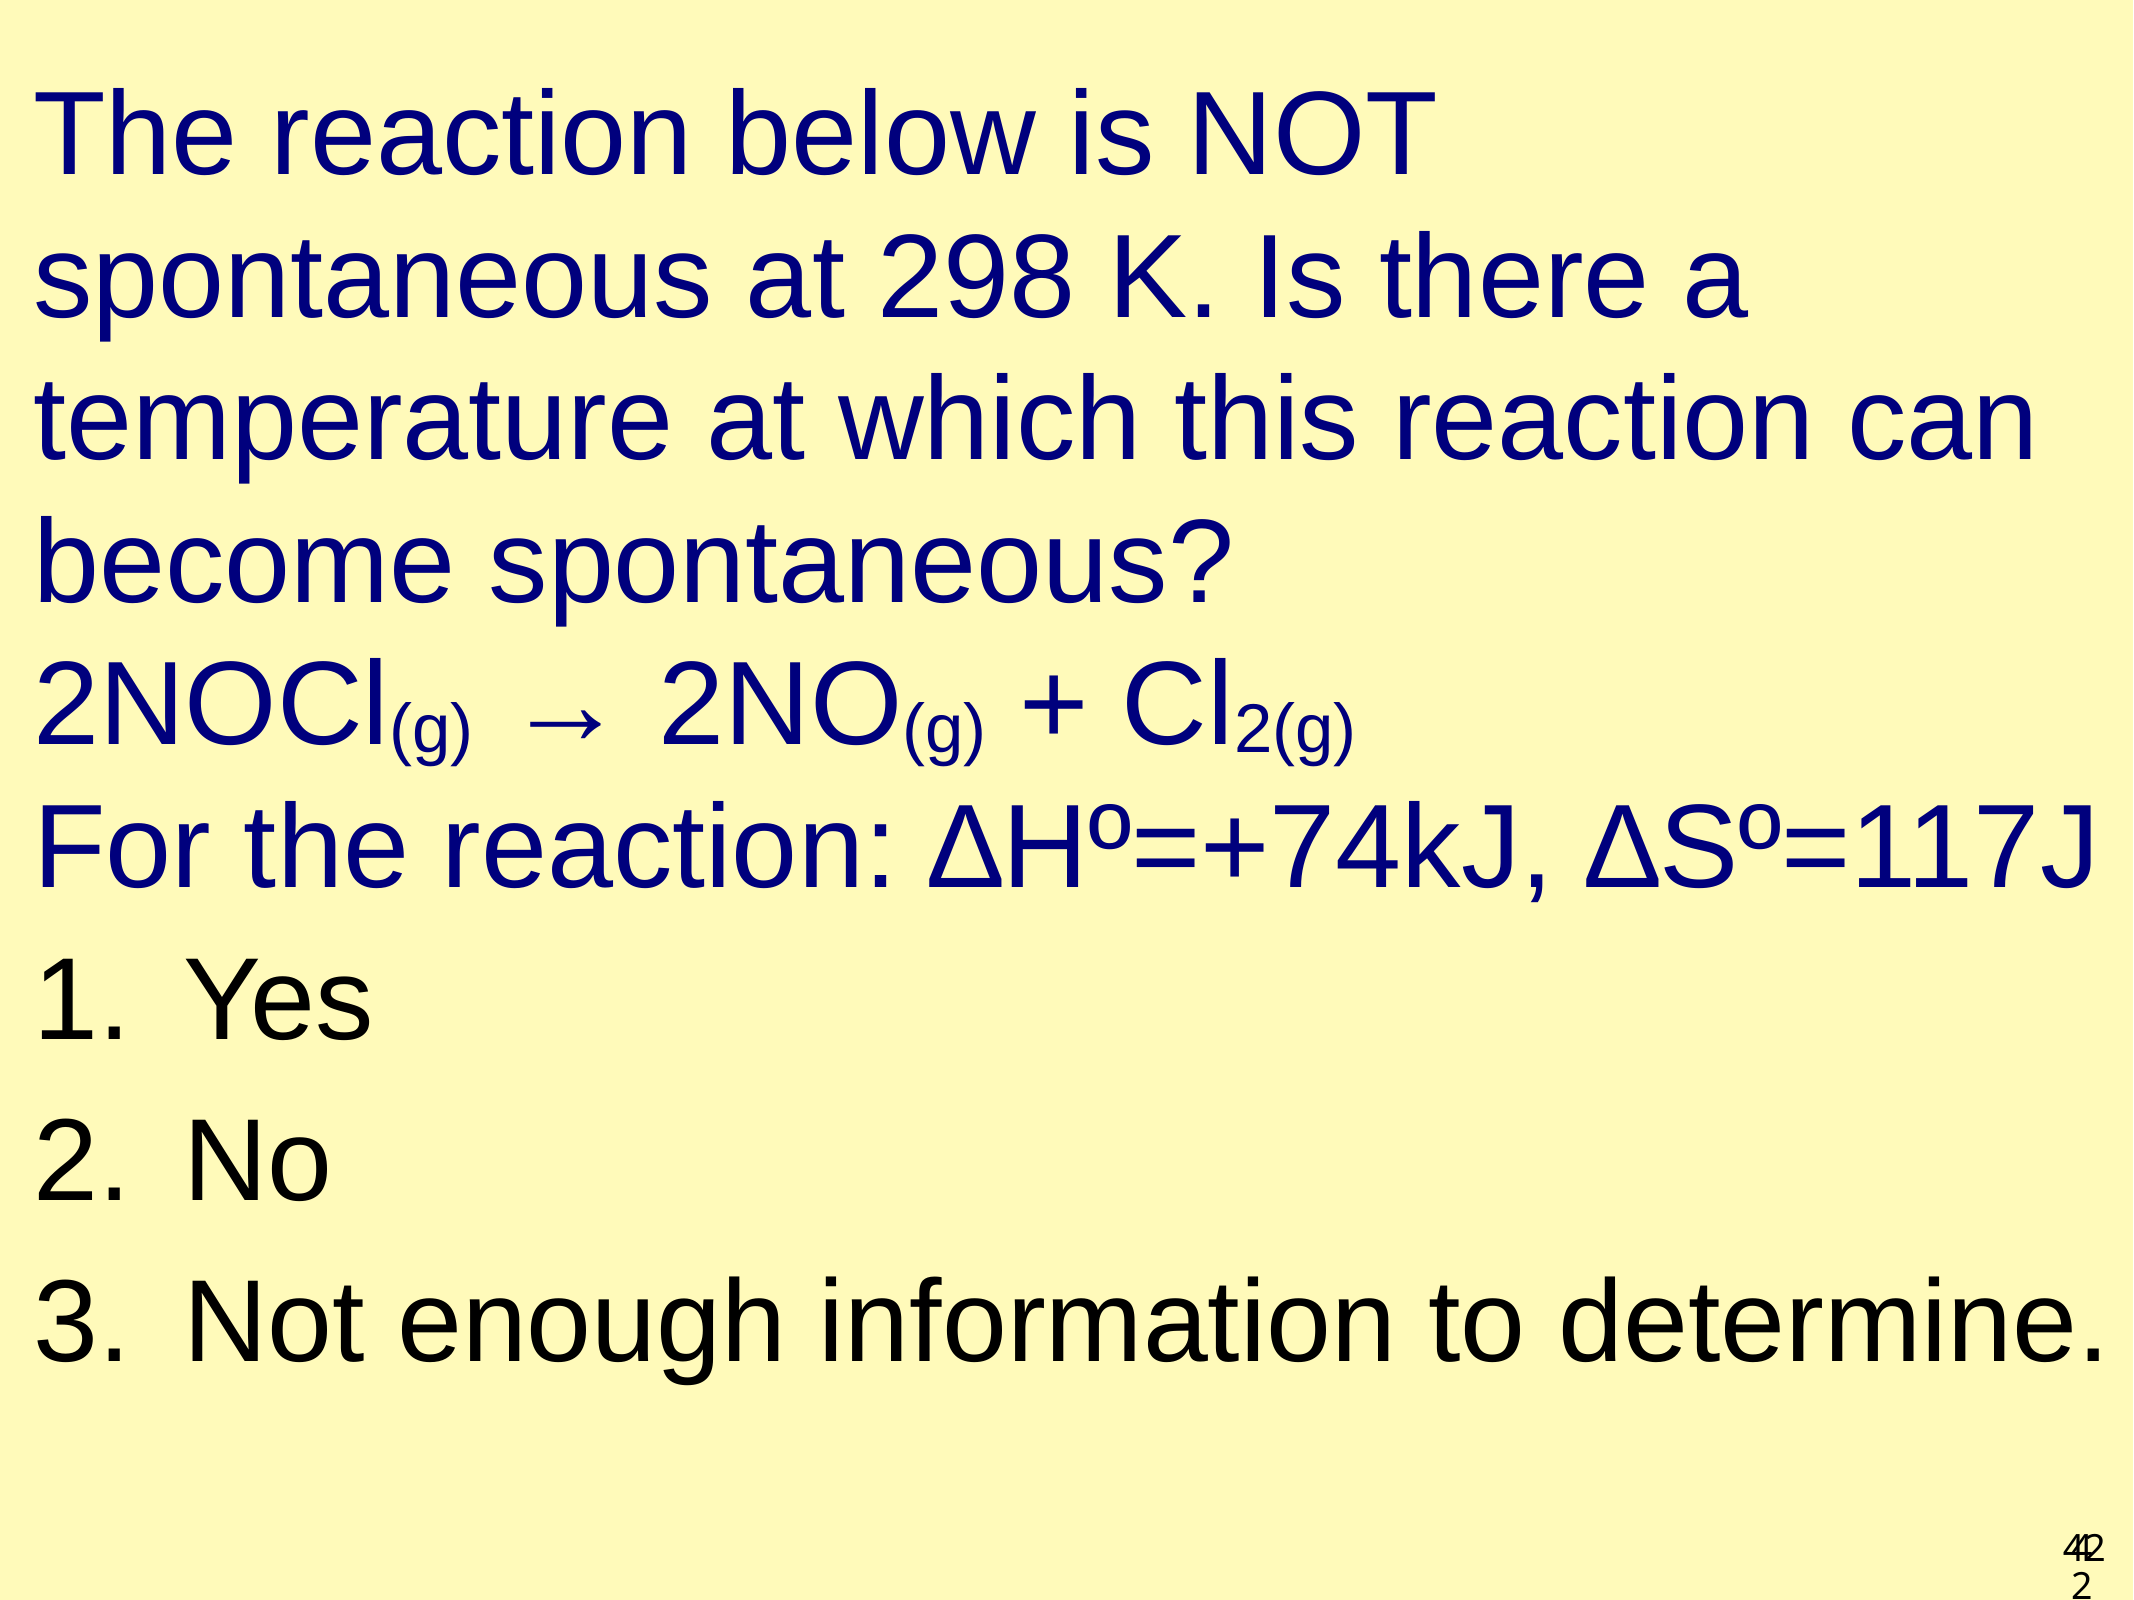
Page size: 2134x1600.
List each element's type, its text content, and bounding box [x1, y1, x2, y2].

title The reaction below is NOT spontaneous at 298 K. Is there a temperature at which this reaction can become spontaneous? 2NOCl(g) → 2NO(g) + Cl2(g) For the reaction: ∆Hº=+74kJ, ∆Sº=117J [32, 55, 2116, 922]
list Yes No Not enough information to determine. [32, 922, 2116, 1578]
text_box 42 [2056, 1516, 2113, 1578]
